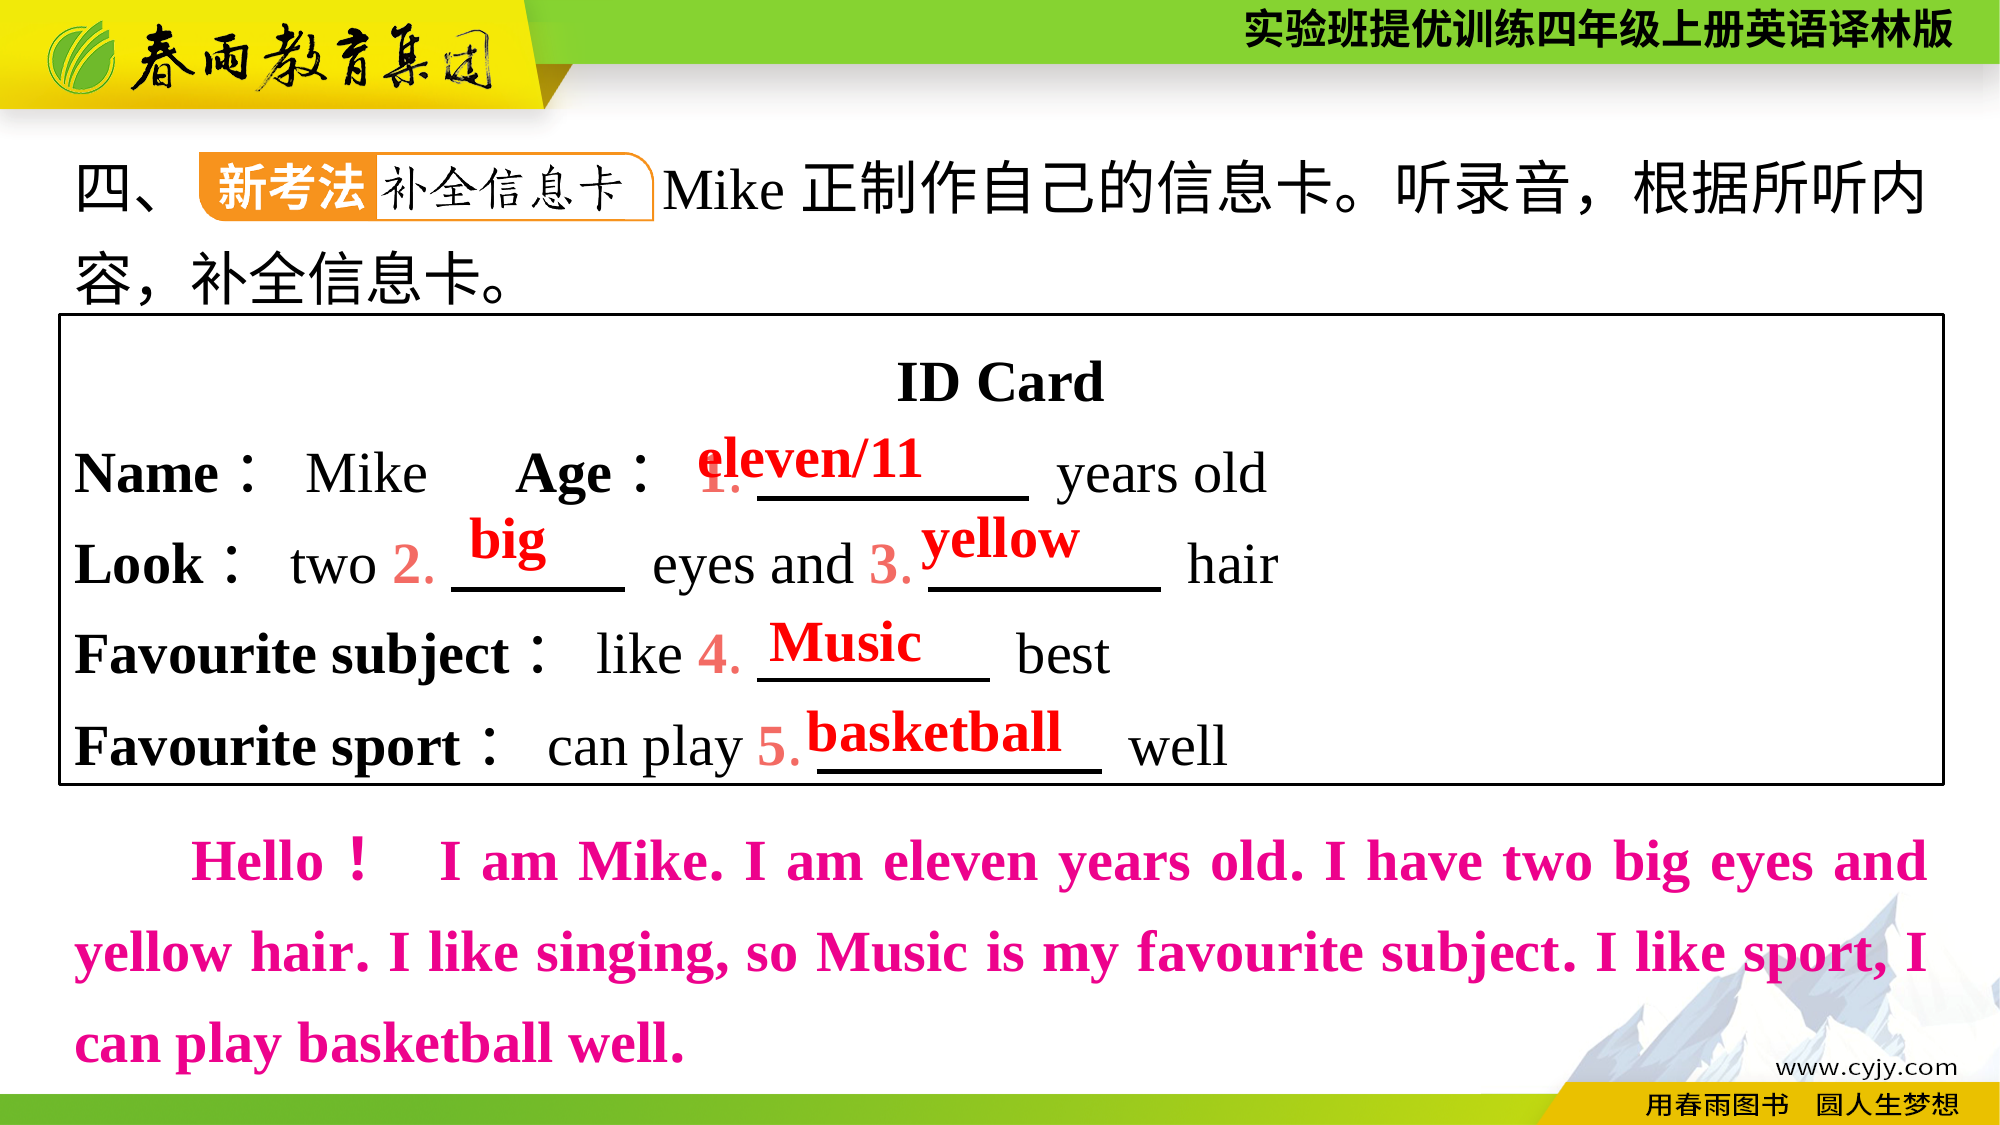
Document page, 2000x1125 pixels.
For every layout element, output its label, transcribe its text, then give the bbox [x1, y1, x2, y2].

text_box ID Card Name：Mike Age：1. years old Look：two 2. eyes and 3. hair Favourite subject：like 4. best Favourite sport：can play 5. well [59, 314, 1944, 785]
text_box basketball [791, 685, 1079, 771]
text_box Hello！ I am Mike. I am eleven years old. I have two big eyes and yellow hair. I like singing, so Music is my favourite subject. I like sport, I can play basketball well. [59, 793, 1944, 1082]
picture [0, 0, 2000, 1125]
list 四、 Mike正制作自己的信息卡。听录音，根据所听内容，补全信息卡。 [59, 122, 1944, 314]
text_box yellow [906, 492, 1096, 577]
text_box big [454, 492, 563, 578]
text_box Music [755, 595, 937, 681]
text_box eleven/11 [682, 412, 940, 497]
